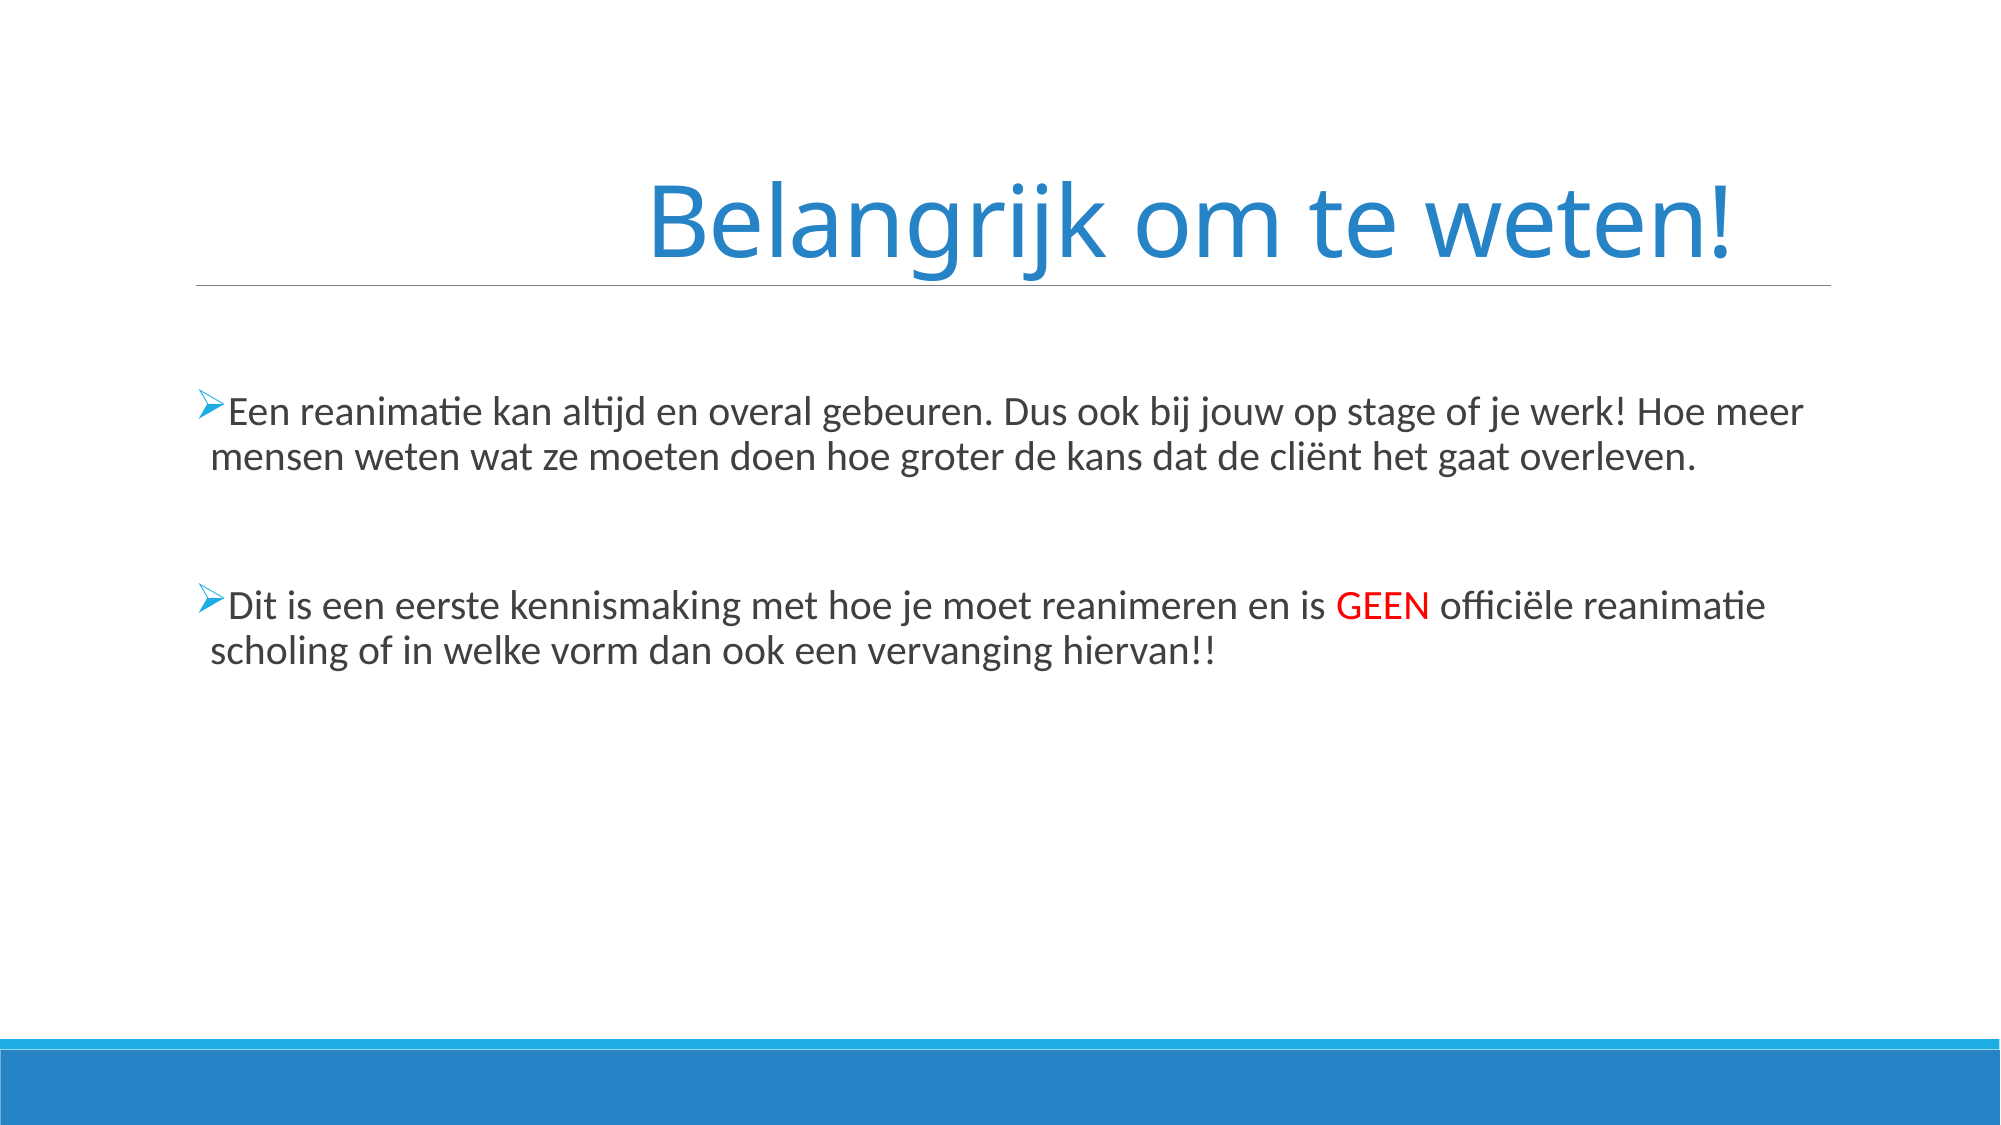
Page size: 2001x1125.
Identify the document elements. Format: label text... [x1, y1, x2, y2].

list Een reanimatie kan altijd en overal gebeuren. Dus ook bij jouw op stage of je werk! Hoe meer mensen weten wat ze moeten doen hoe groter de kans dat de cliënt het gaat overleven. Dit is een eerste kennismaking met hoe je moet reanimeren en is GEEN officiële reanimatie scholing of in welke vorm dan ook een vervanging hiervan!! [180, 302, 1830, 963]
title Belangrijk om te weten! [180, 47, 1830, 285]
